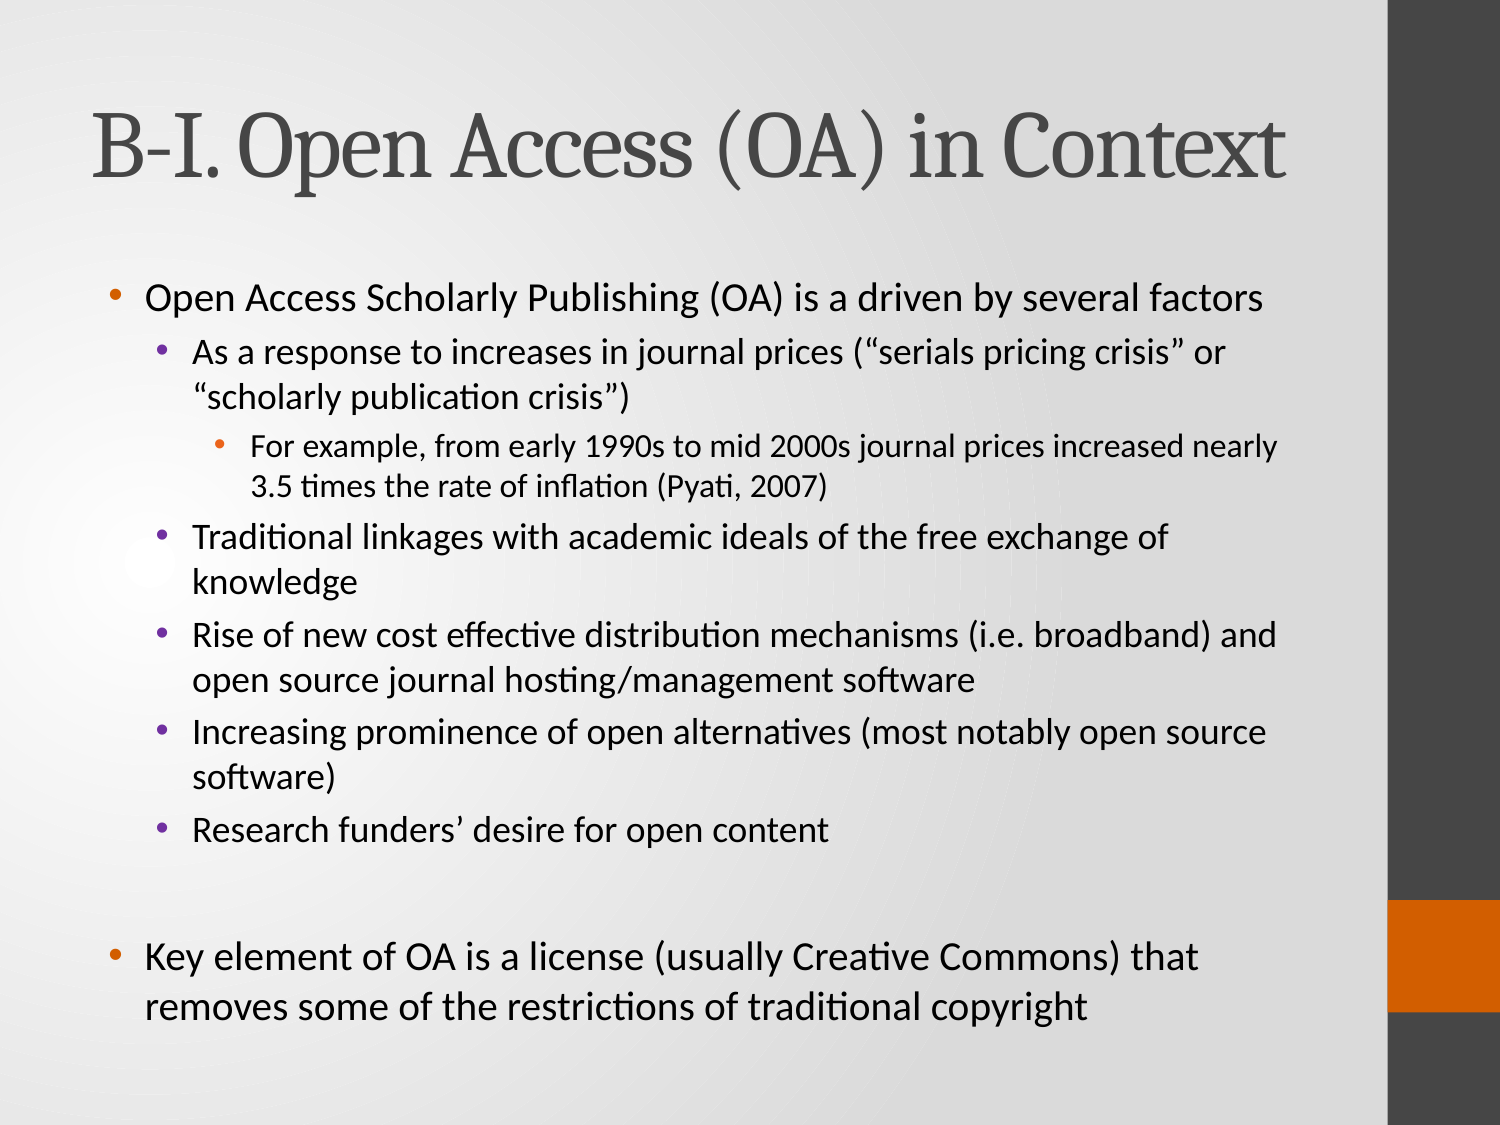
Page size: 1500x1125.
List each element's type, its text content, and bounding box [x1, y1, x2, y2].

title B-I. Open Access (OA) in Context [75, 45, 1325, 233]
list Open Access Scholarly Publishing (OA) is a driven by several factors As a response to increases in journal prices (“serials pricing crisis” or “scholarly publication crisis”) For example, from early 1990s to mid 2000s journal prices increased nearly 3.5 times the rate of inflation (Pyati, 2007) Traditional linkages with academic ideals of the free exchange of knowledge Rise of new cost effective distribution mechanisms (i.e. broadband) and open source journal hosting/management software Increasing prominence of open alternatives (most notably open source software) Research funders’ desire for open content Key element of OA is a license (usually Creative Commons) that removes some of the restrictions of traditional copyright [75, 262, 1325, 1050]
